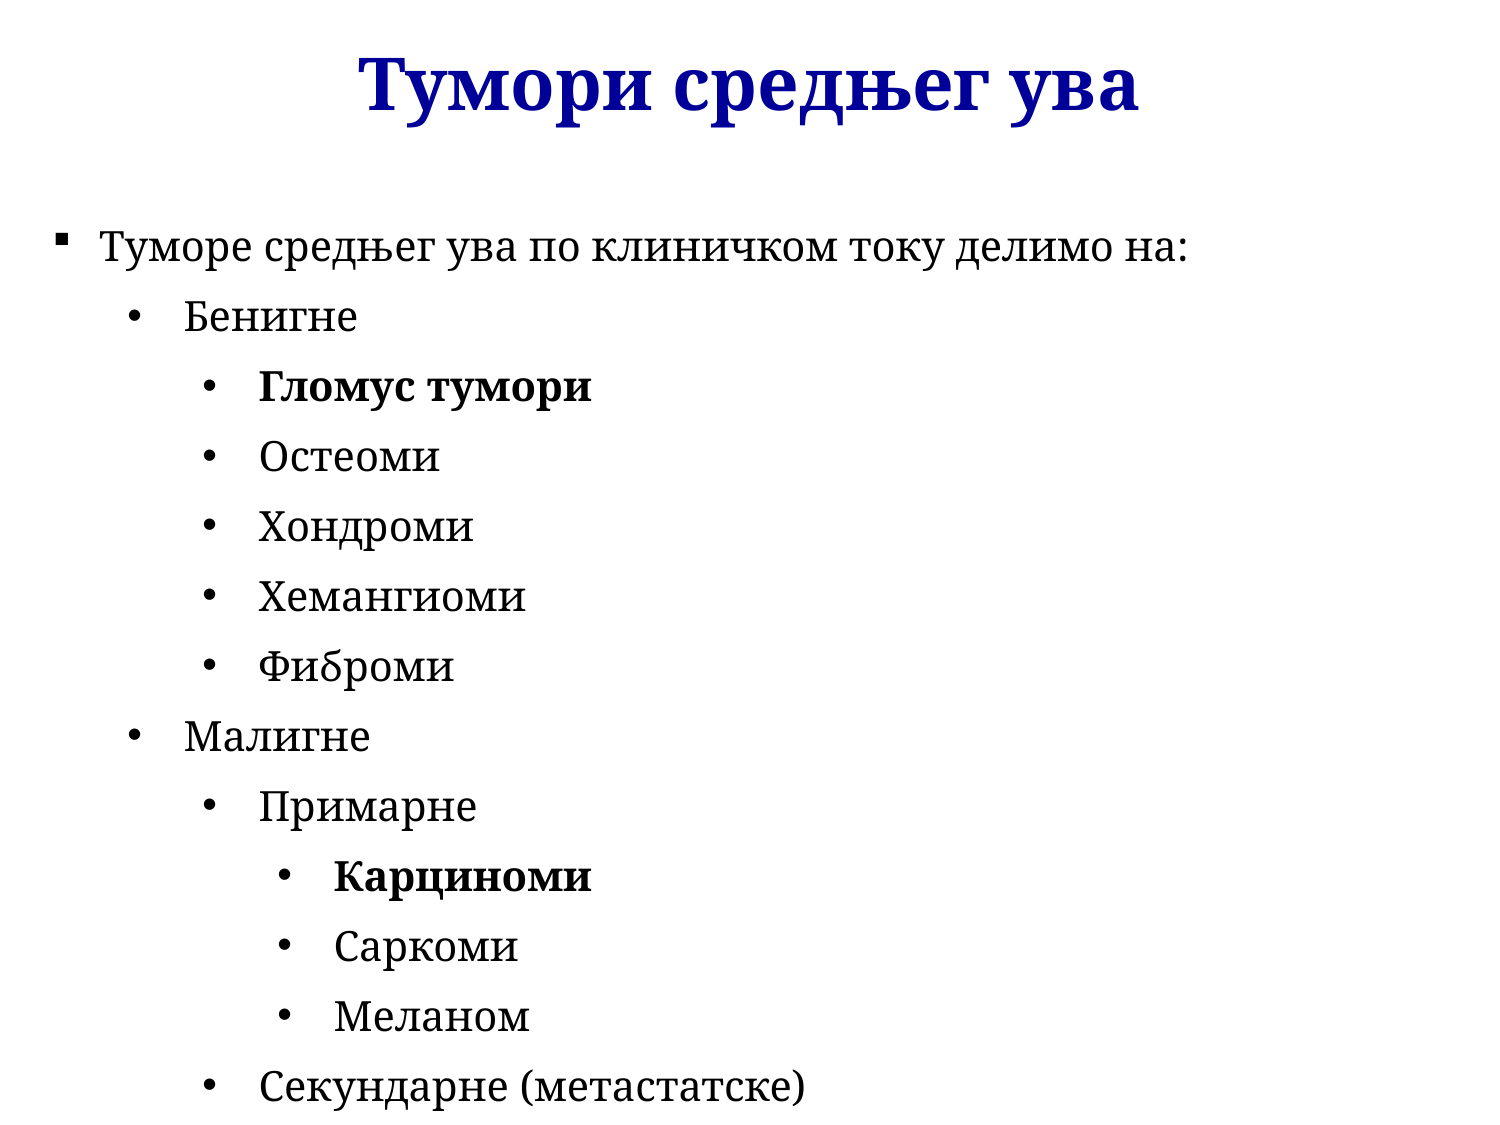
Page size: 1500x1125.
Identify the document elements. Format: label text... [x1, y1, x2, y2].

text_box Тумори средњег ува [0, 12, 1500, 151]
text_box Туморе средњег ува по клиничком току делимо на: Бенигне Гломус тумори Остеоми Хондроми Хемангиоми Фиброми Малигне Примарне Карциноми Саркоми Меланом Секундарне (метастатске) [37, 212, 1488, 1125]
